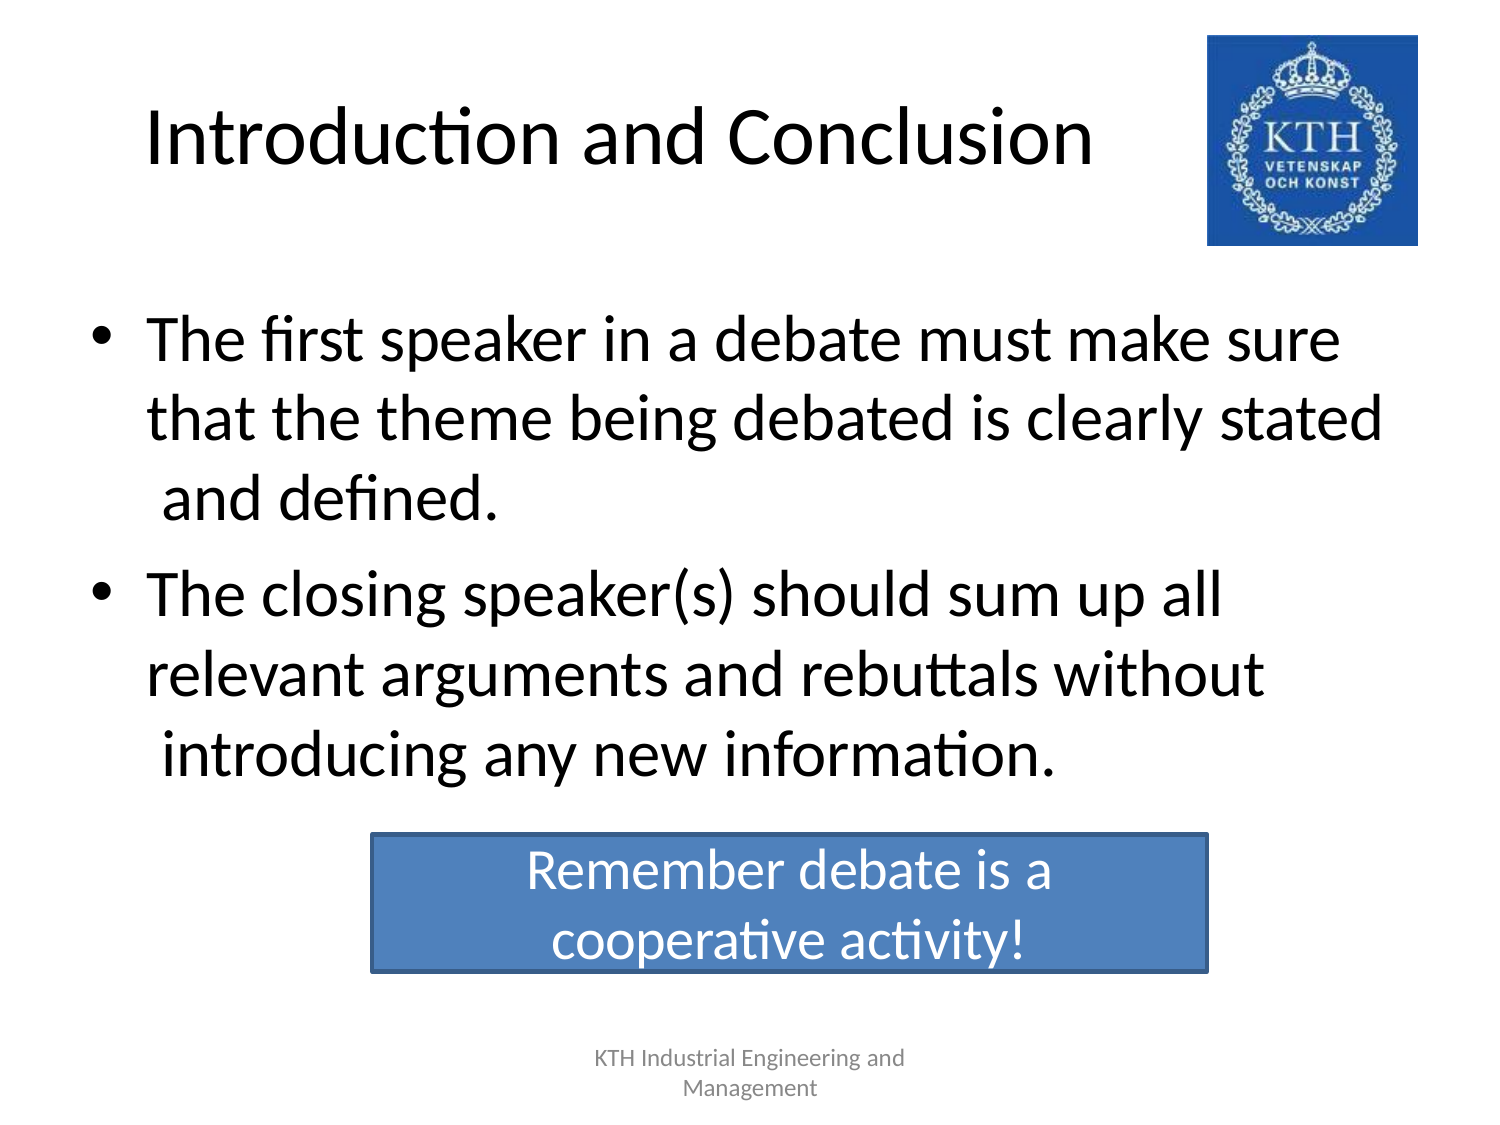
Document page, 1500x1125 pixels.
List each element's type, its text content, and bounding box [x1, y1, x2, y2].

text_box Remember debate is a cooperative activity! [372, 834, 1208, 972]
footer KTH Industrial Engineering and Management [592, 1045, 908, 1125]
text_box [1207, 35, 1418, 246]
title Introduction and Conclusion [143, 79, 1103, 270]
text_box The first speaker in a debate must make sure that the theme being debated is clearly stated and defined. The closing speaker(s) should sum up all relevant arguments and rebuttals without introducing any new information. [87, 292, 1395, 791]
